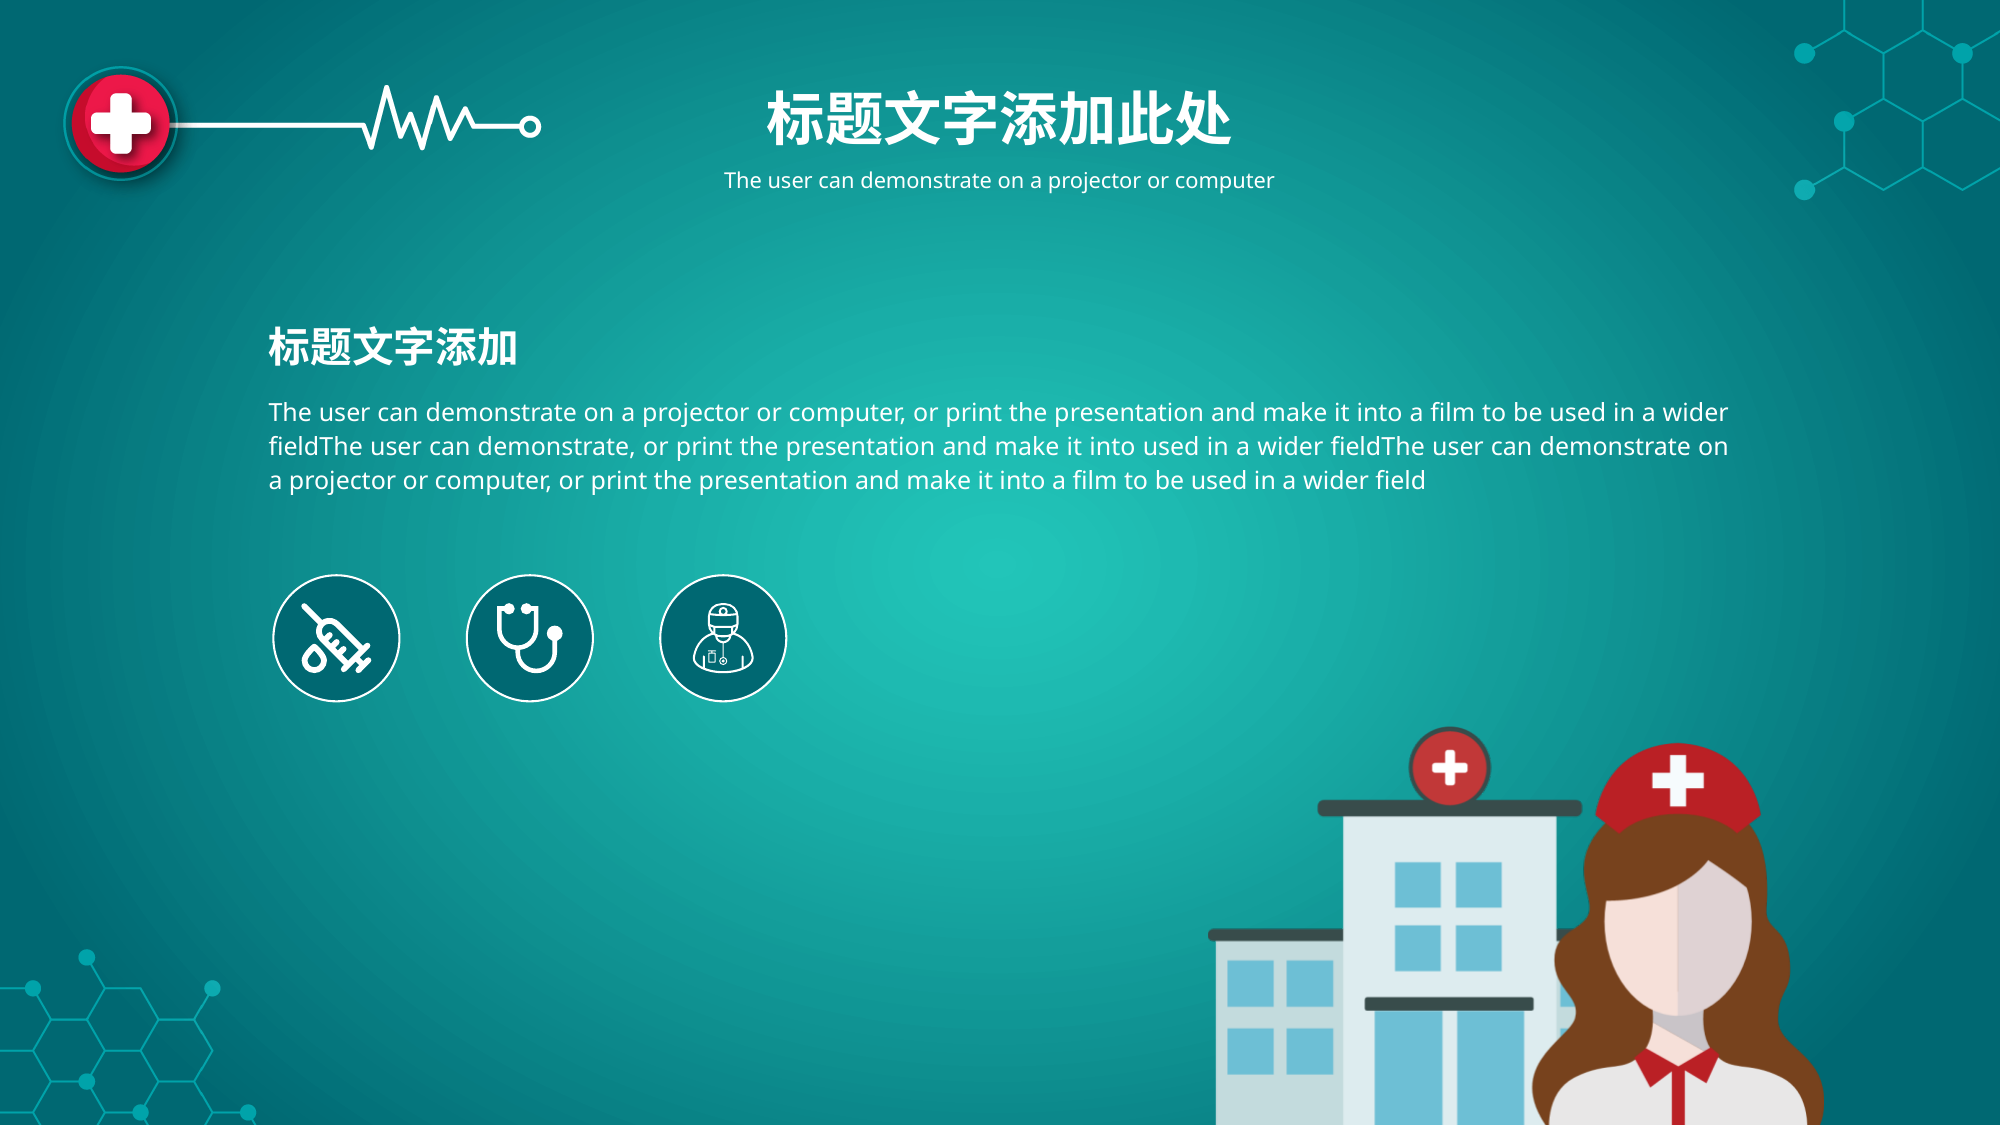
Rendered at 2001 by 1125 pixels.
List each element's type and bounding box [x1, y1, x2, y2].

text_box [660, 74, 1340, 199]
text_box [253, 313, 1747, 501]
picture [0, 0, 2000, 1125]
text_box [691, 602, 755, 675]
text_box [272, 574, 401, 703]
text_box [659, 574, 788, 703]
text_box [300, 602, 373, 675]
text_box [496, 602, 564, 675]
text_box [465, 574, 594, 703]
